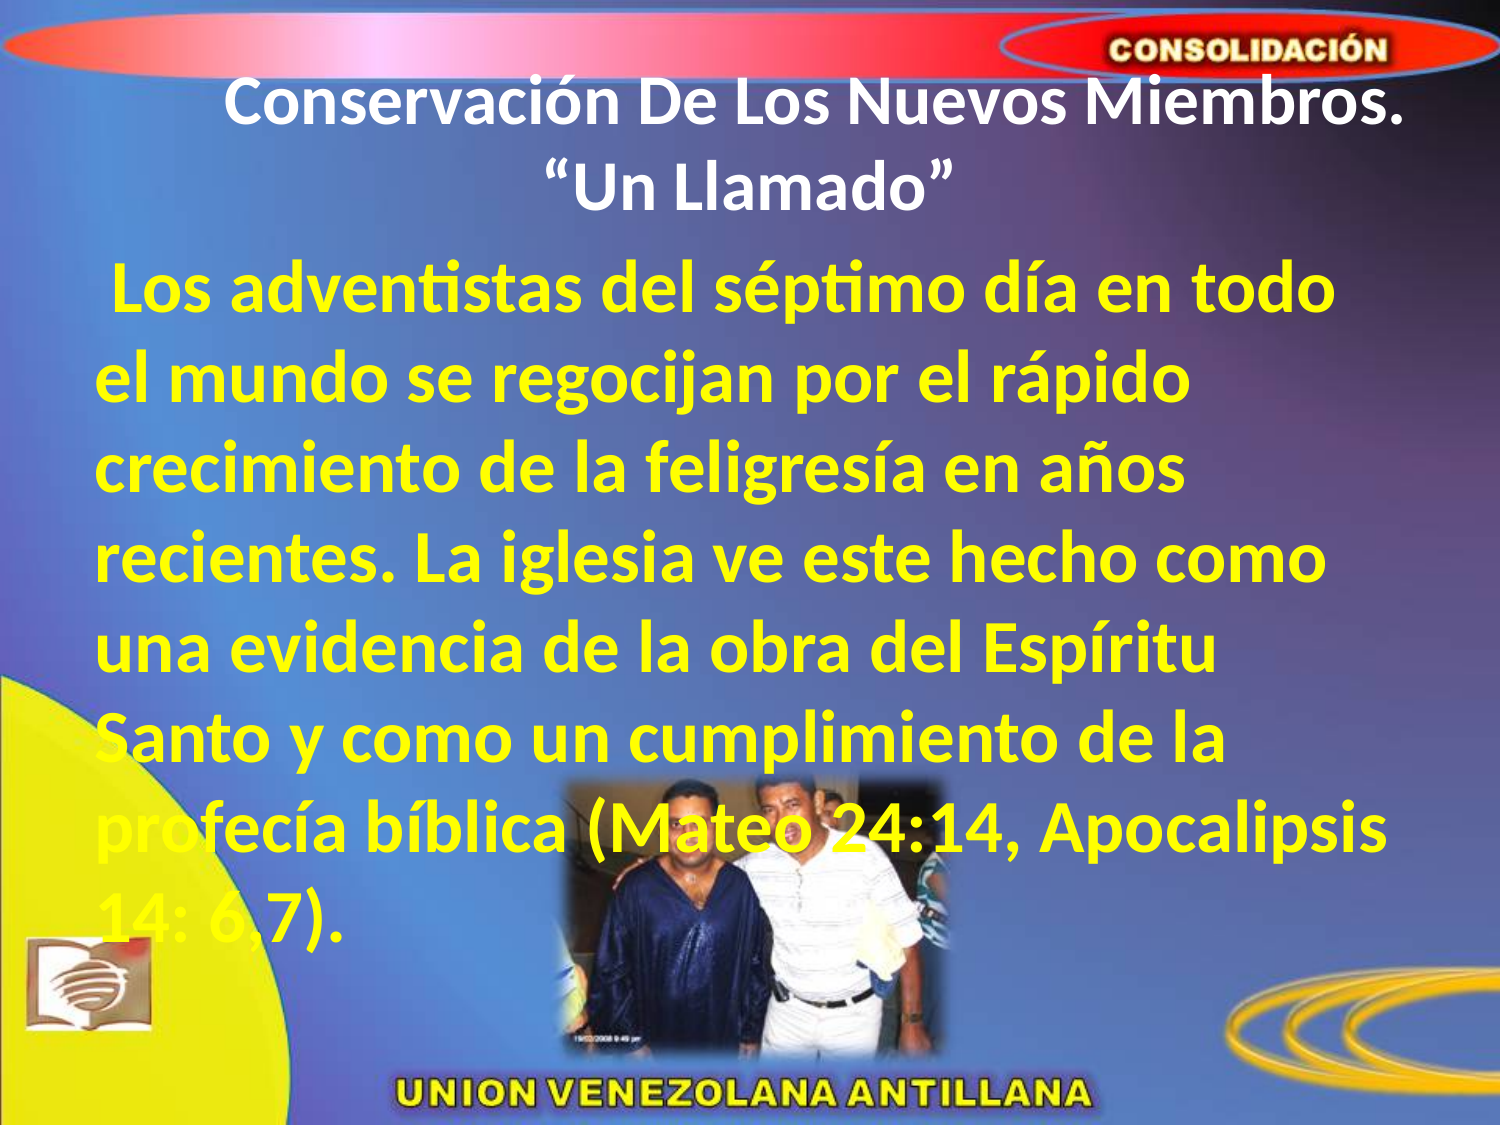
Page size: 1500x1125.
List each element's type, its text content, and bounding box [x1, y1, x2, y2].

title Conservación De Los Nuevos Miembros. “Un Llamado” [75, 45, 1425, 233]
list Los adventistas del séptimo día en todo el mundo se regocijan por el rápido crecimiento de la feligresía en años recientes. La iglesia ve este hecho como una evidencia de la obra del Espíritu Santo y como un cumplimiento de la profecía bíblica (Mateo 24:14, Apocalipsis 14: 6,7). [23, 230, 1418, 973]
picture [0, 0, 1500, 1125]
